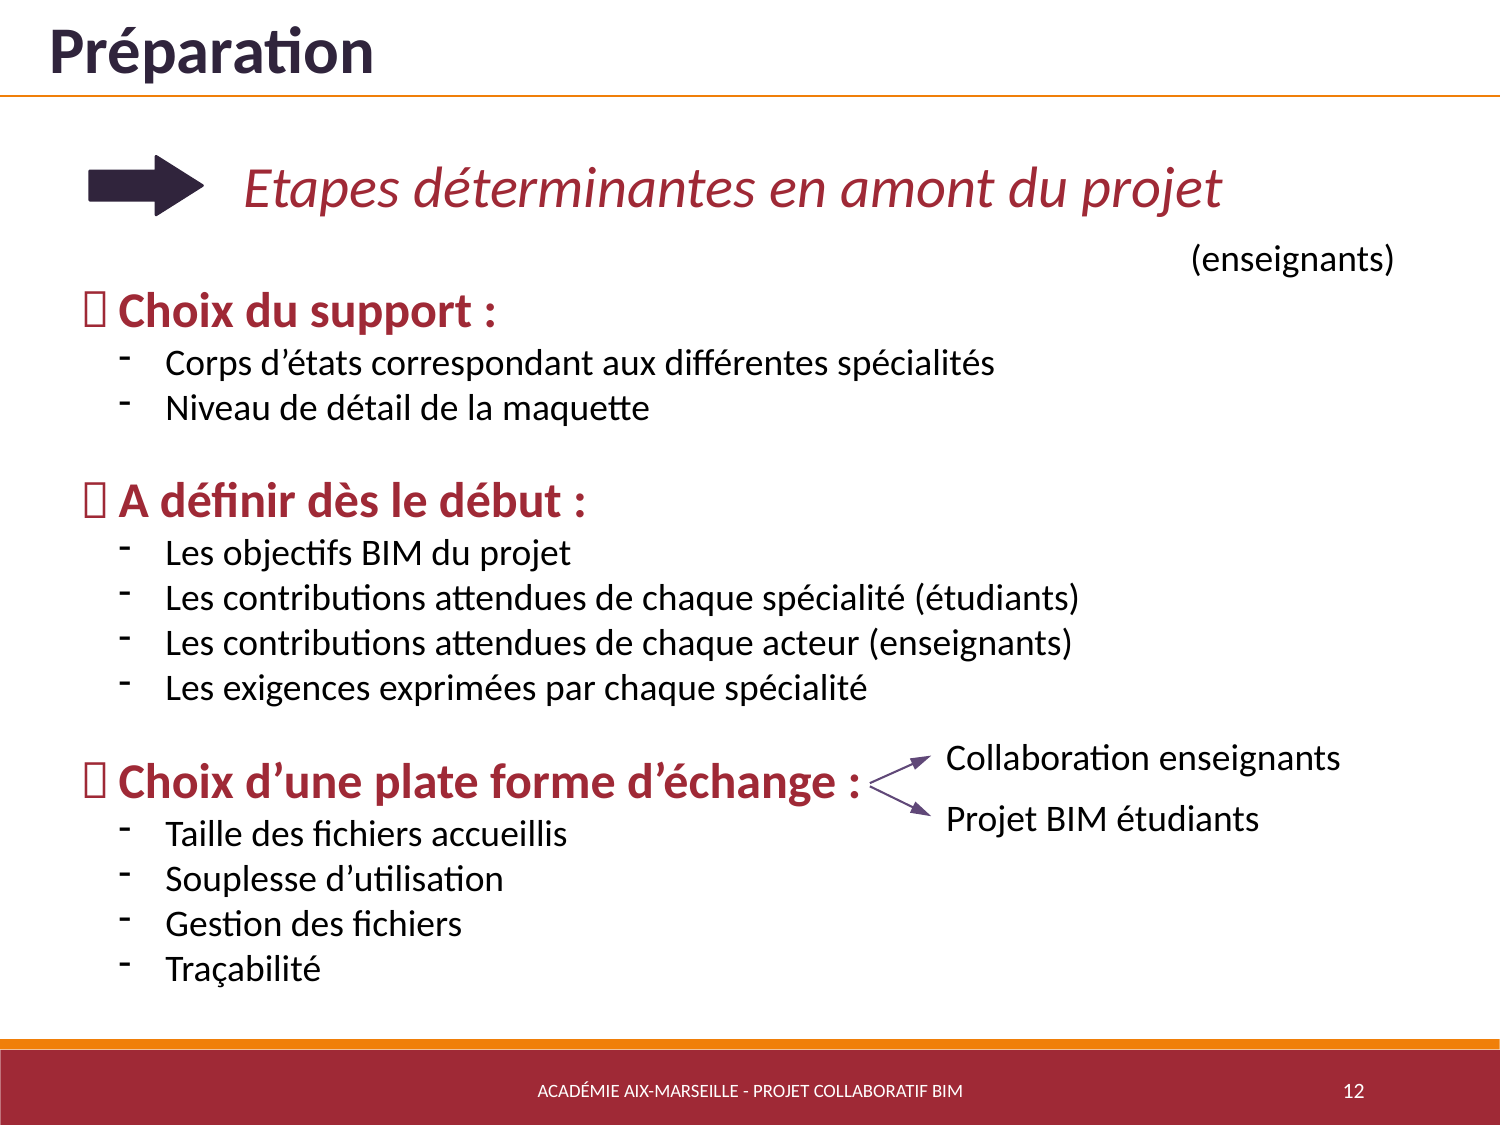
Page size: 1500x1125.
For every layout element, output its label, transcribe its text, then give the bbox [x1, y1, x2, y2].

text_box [64, 740, 1048, 1000]
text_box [869, 725, 1421, 848]
slide_number 12 [1218, 1059, 1380, 1120]
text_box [64, 459, 1148, 719]
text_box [89, 140, 1364, 228]
text_box Préparation [34, 0, 1054, 92]
text_box (enseignants) [1175, 226, 1429, 287]
footer Académie Aix-Marseille - Projet Collaboratif BIM [453, 1059, 1047, 1120]
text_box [64, 269, 1048, 438]
